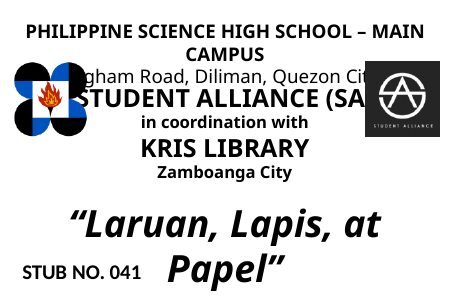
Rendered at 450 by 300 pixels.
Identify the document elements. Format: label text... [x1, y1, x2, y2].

picture [364, 60, 441, 137]
text_box STUDENT ALLIANCE (SA) in coordination with KRIS LIBRARY Zamboanga City [0, 74, 450, 190]
text_box PHILIPPINE SCIENCE HIGH SCHOOL – MAIN CAMPUS Agham Road, Diliman, Quezon City [0, 12, 450, 74]
picture [12, 60, 88, 137]
text_box “Laruan, Lapis, at Papel” [0, 192, 450, 298]
text_box STUB NO. 041 [7, 251, 213, 292]
